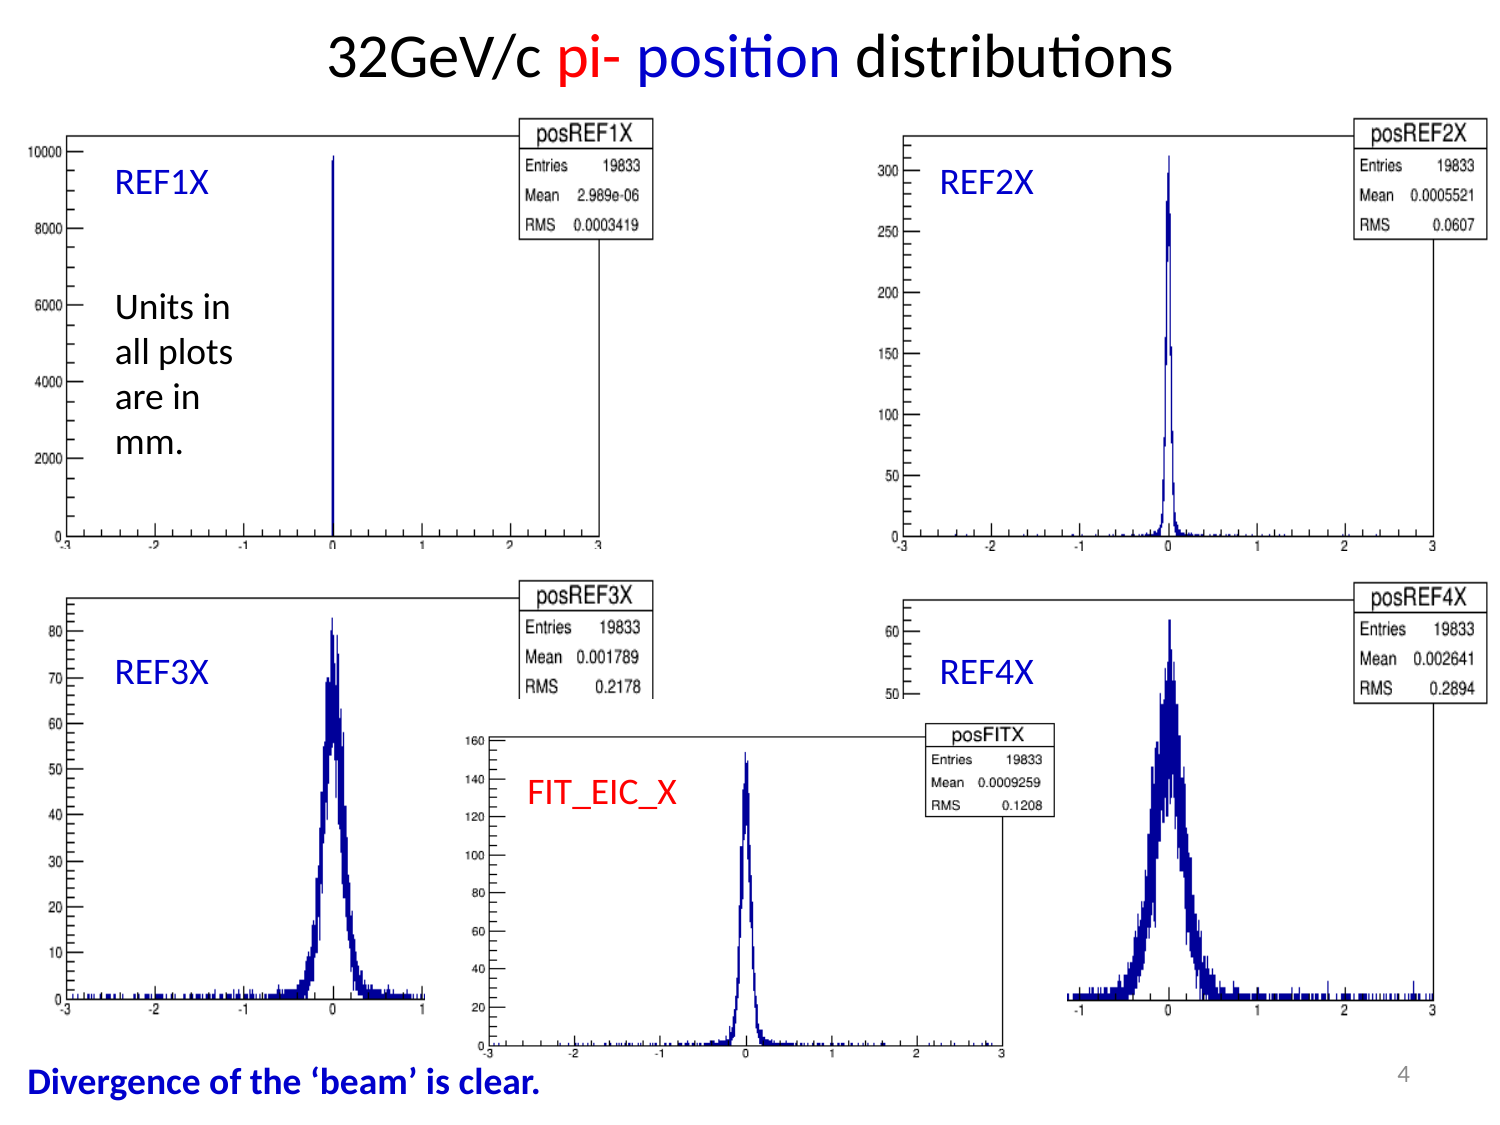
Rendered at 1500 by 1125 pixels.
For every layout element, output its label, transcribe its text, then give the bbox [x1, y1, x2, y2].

slide_number 4 [1074, 1058, 1425, 1103]
picture [0, 87, 1500, 1084]
text_box Divergence of the ‘beam’ is clear. [12, 1057, 1163, 1110]
title 32GeV/c pi- position distributions [75, 0, 1425, 105]
